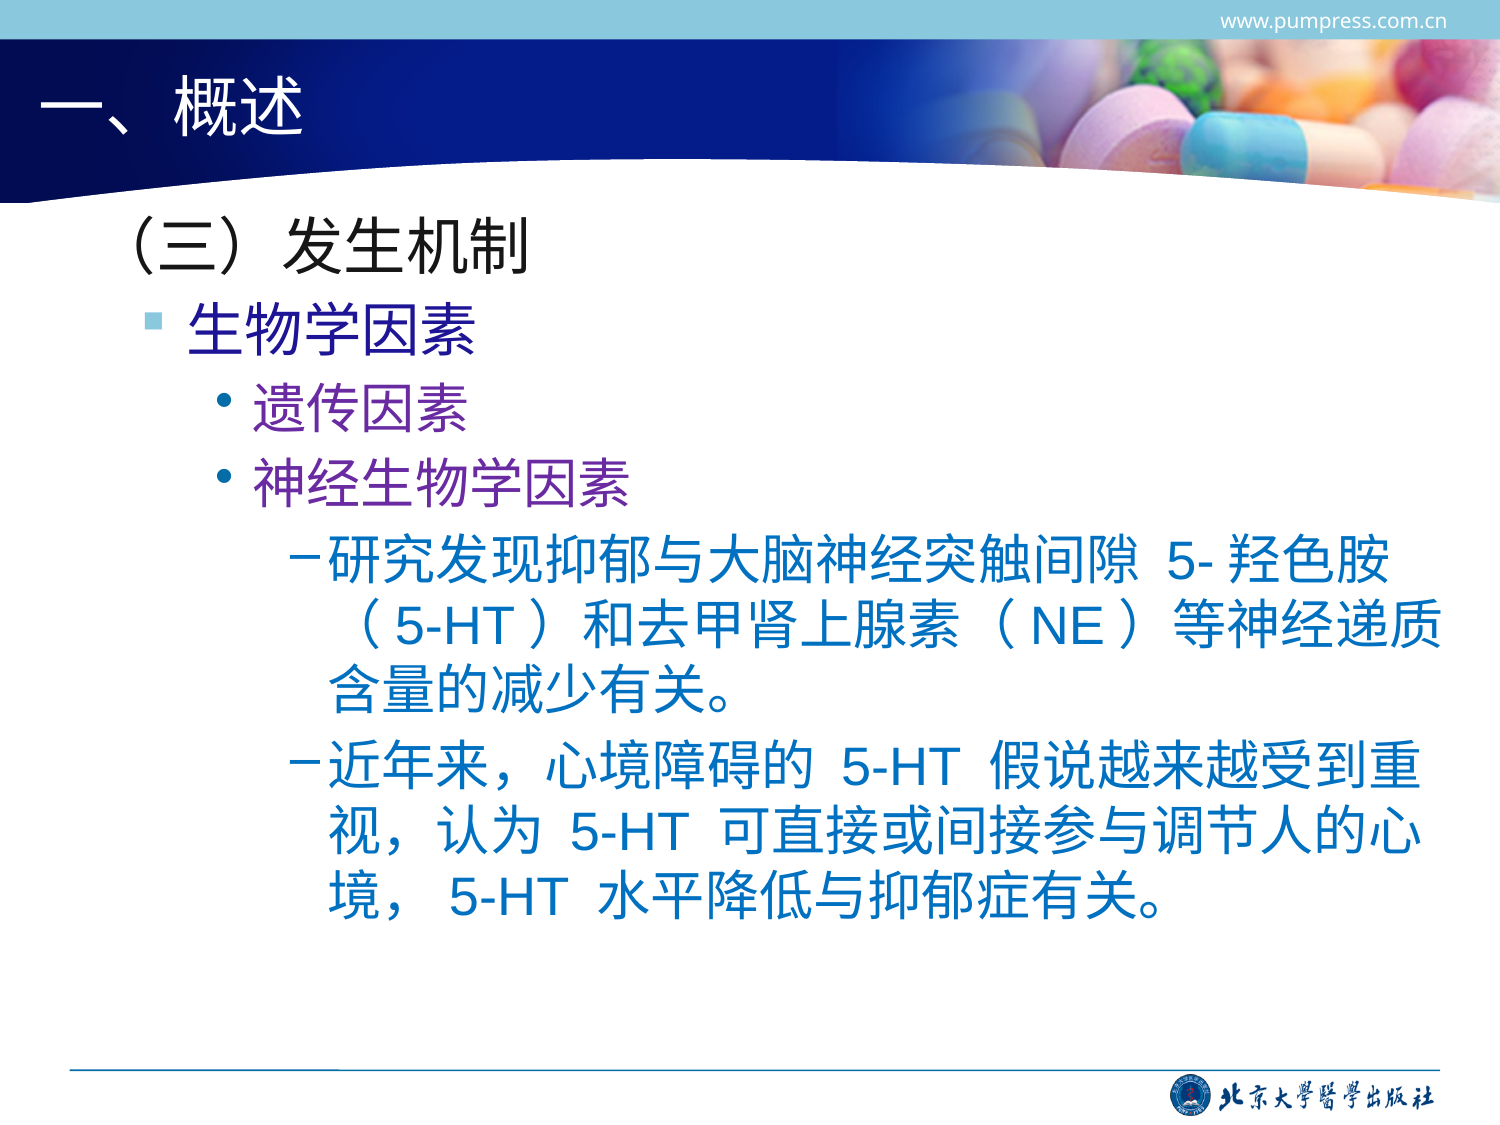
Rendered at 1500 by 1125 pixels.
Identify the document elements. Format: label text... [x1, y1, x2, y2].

list （三）发生机制 生物学因素 遗传因素 神经生物学因素 研究发现抑郁与大脑神经突触间隙 5-羟色胺（5-HT）和去甲肾上腺素（NE）等神经递质含量的减少有关。 近年来，心境障碍的 5-HT 假说越来越受到重视，认为 5-HT 可直接或间接参与调节人的心境，5-HT 水平降低与抑郁症有关。 [49, 198, 1463, 1026]
title 一、概述 [23, 58, 1349, 152]
picture [1170, 1074, 1436, 1118]
slide_number www.pumpress.com.cn [1024, 0, 1463, 38]
picture [0, 40, 1500, 203]
